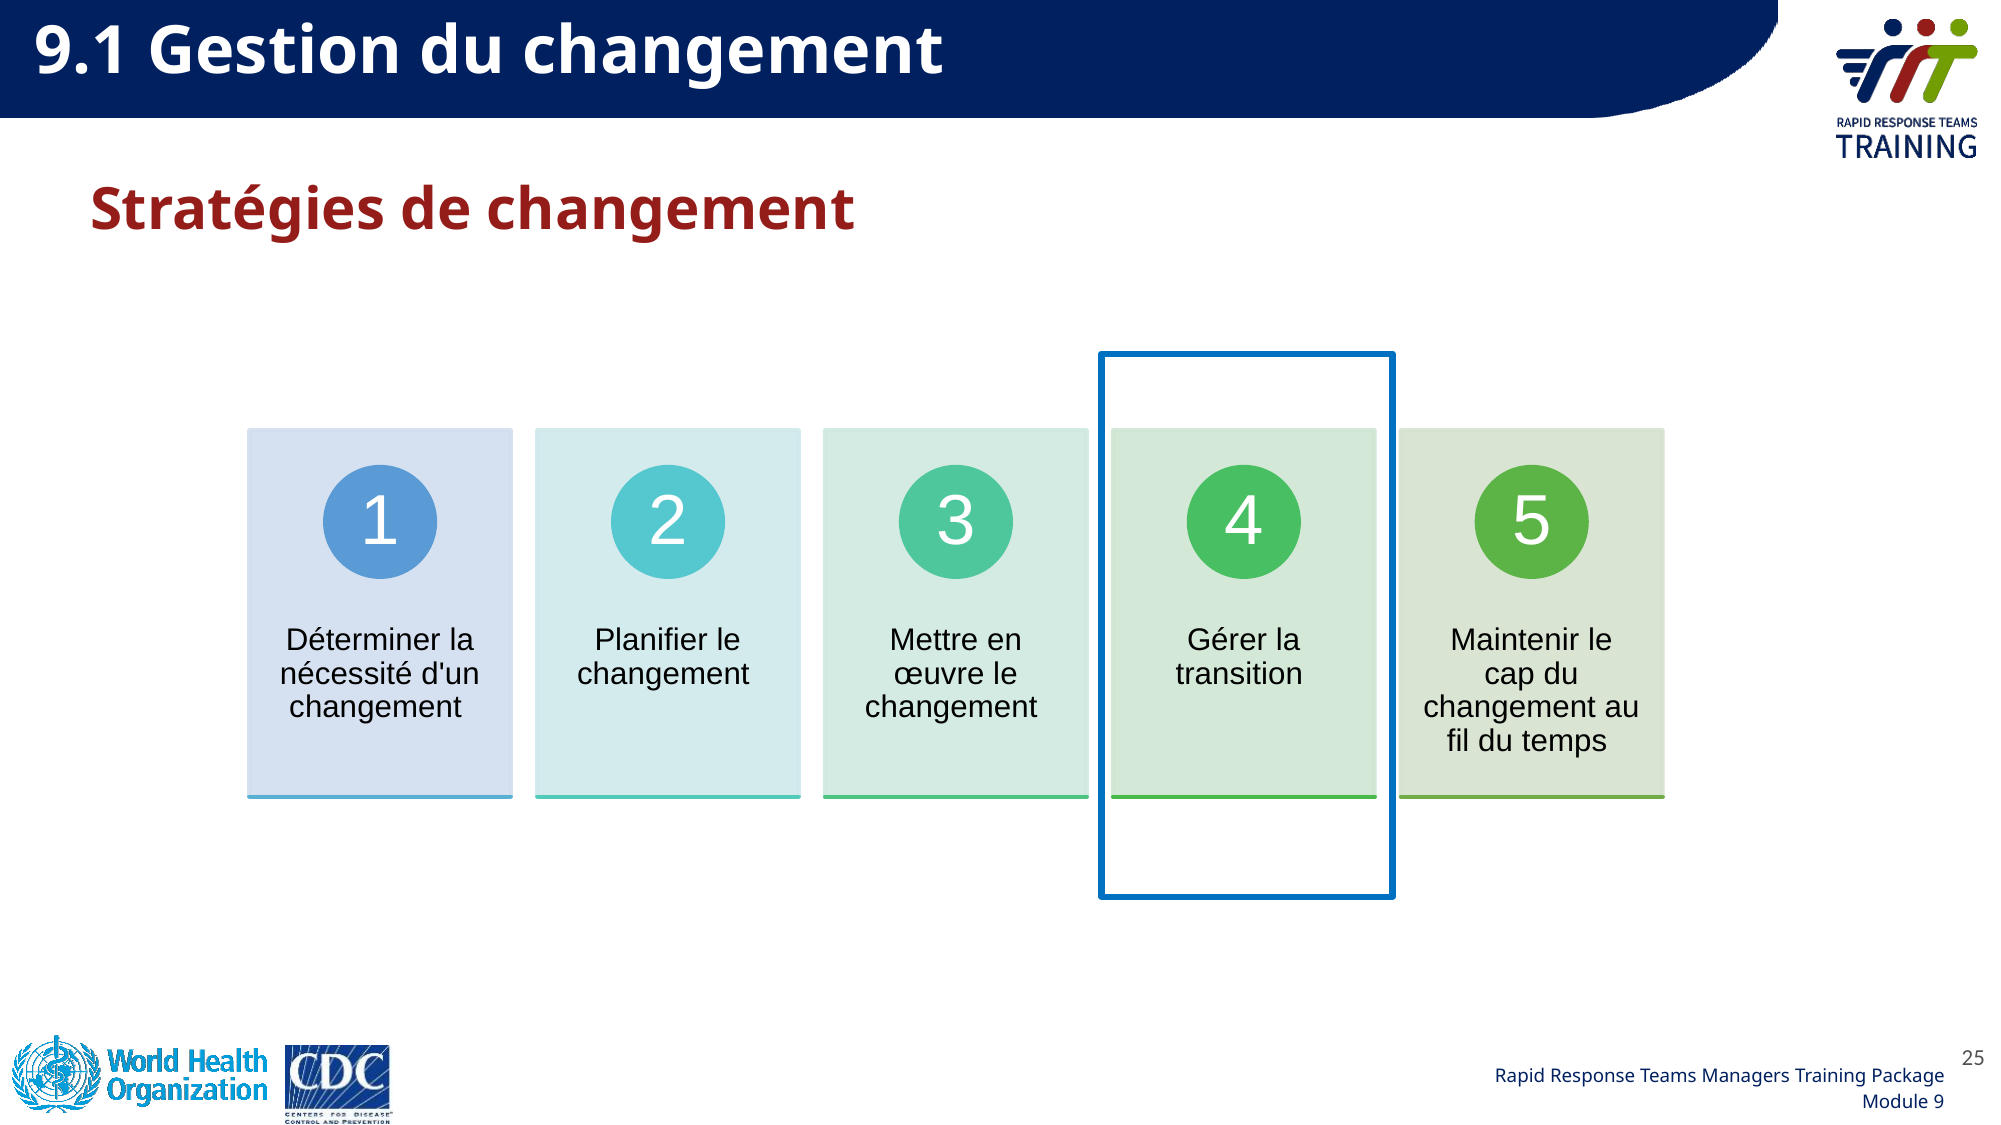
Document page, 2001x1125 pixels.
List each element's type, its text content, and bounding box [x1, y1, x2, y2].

picture [38, 1092, 54, 1100]
picture [46, 1056, 54, 1061]
picture [38, 1044, 53, 1052]
picture [1835, 19, 1978, 167]
picture [34, 1058, 41, 1077]
picture [50, 1109, 62, 1113]
picture [12, 1035, 53, 1067]
text_box 9.1 Gestion du changement [19, 0, 1036, 95]
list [248, 174, 1664, 1053]
picture [28, 1054, 36, 1077]
title Stratégies de changement [82, 156, 864, 264]
picture [36, 1035, 267, 1113]
picture [285, 1053, 393, 1124]
picture [43, 1088, 54, 1094]
slide_number 25 [1931, 1035, 2000, 1088]
picture [12, 1084, 46, 1113]
picture [0, 0, 1778, 118]
